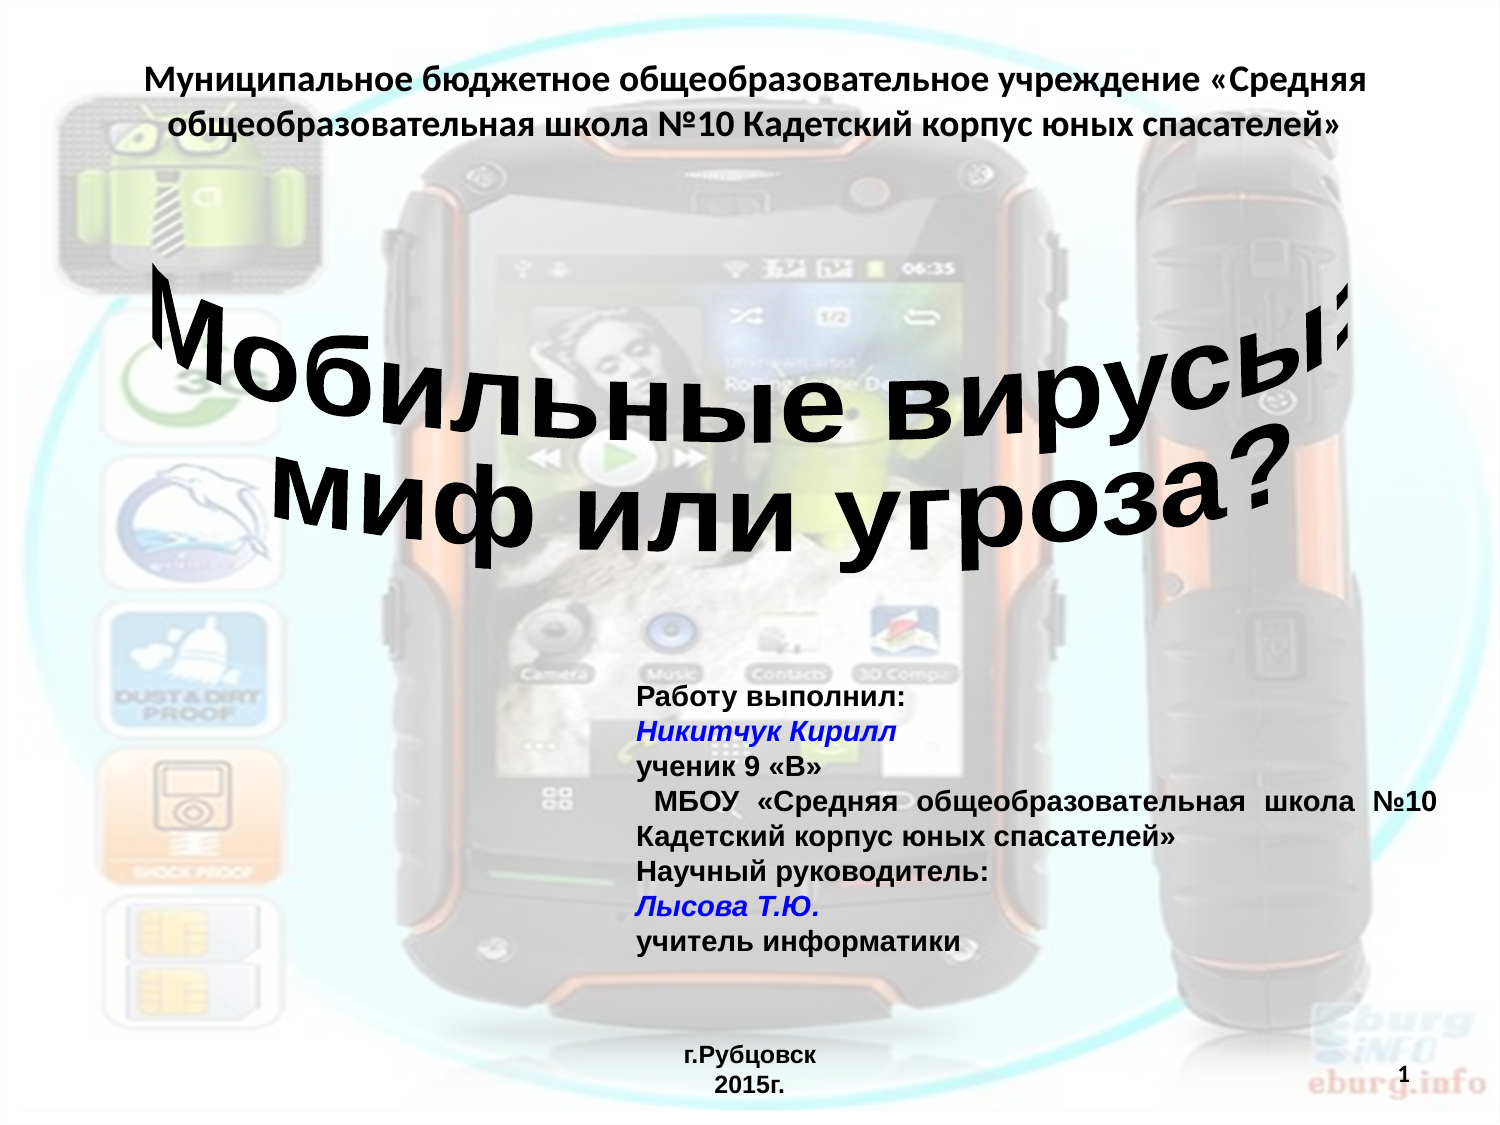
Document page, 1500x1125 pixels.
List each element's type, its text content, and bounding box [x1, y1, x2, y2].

slide_number 1 [1074, 1042, 1425, 1103]
text_box Муниципальное бюджетное общеобразовательное учреждение «Средняя общеобразовательная школа №10 Кадетский корпус юных спасателей» [81, 46, 1430, 152]
text_box Работу выполнил: Никитчук Кирилл ученик 9 «В» МБОУ «Средняя общеобразовательная школа №10 Кадетский корпус юных спасателей» Научный руководитель: Лысова Т.Ю. учитель информатики [621, 669, 1454, 965]
text_box г.Рубцовск 2015г. [668, 1031, 832, 1107]
